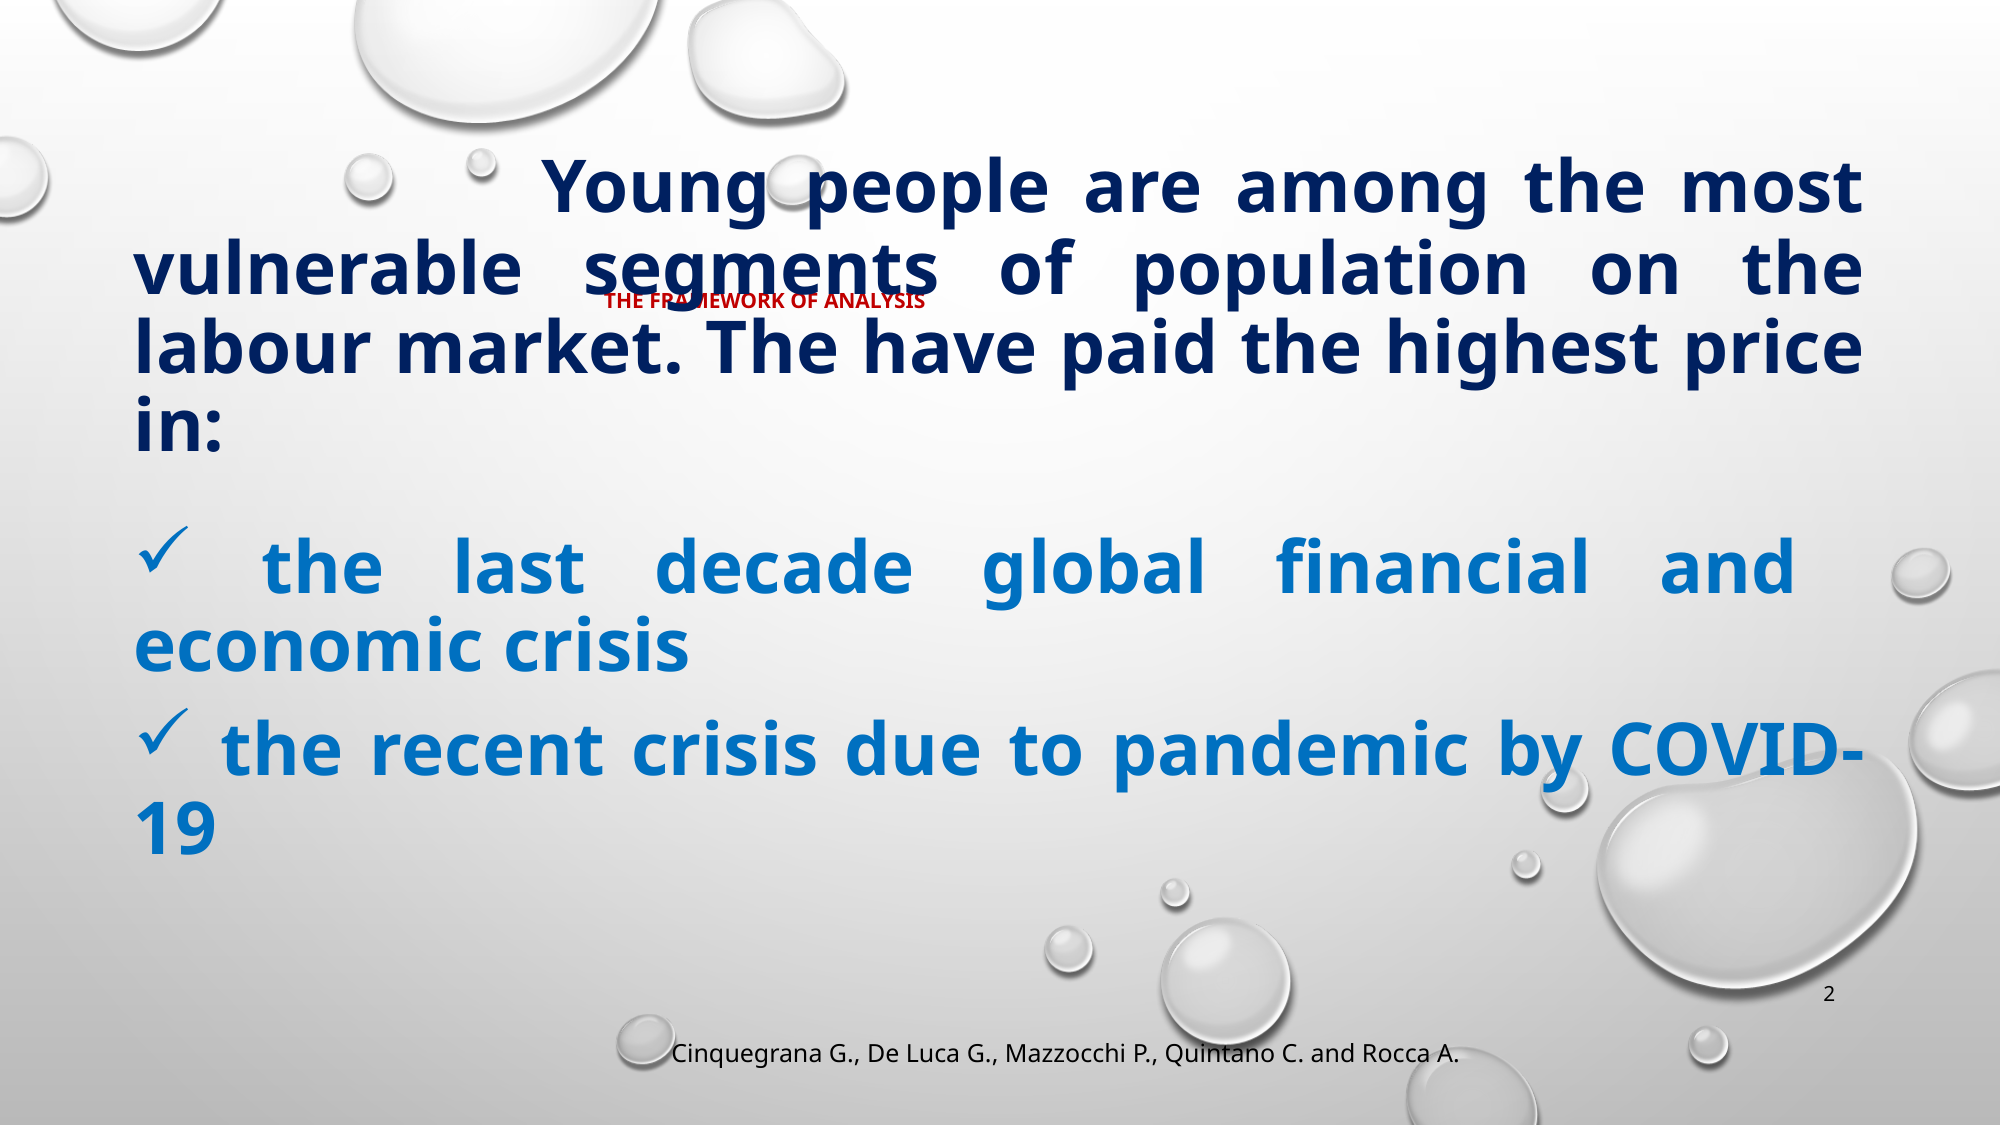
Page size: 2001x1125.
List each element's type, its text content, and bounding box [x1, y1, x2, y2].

text_box Cinquegrana G., De Luca G., Mazzocchi P., Quintano C. and Rocca A. [378, 1030, 1754, 1075]
picture [0, 0, 2000, 1125]
title the framework of analysis [52, 235, 1478, 321]
text_box Young people are among the most vulnerable segments of population on the labour market. The have paid the highest price in: the last decade global financial and economic crisis the recent crisis due to pandemic by COVID-19 [118, 829, 1882, 1125]
